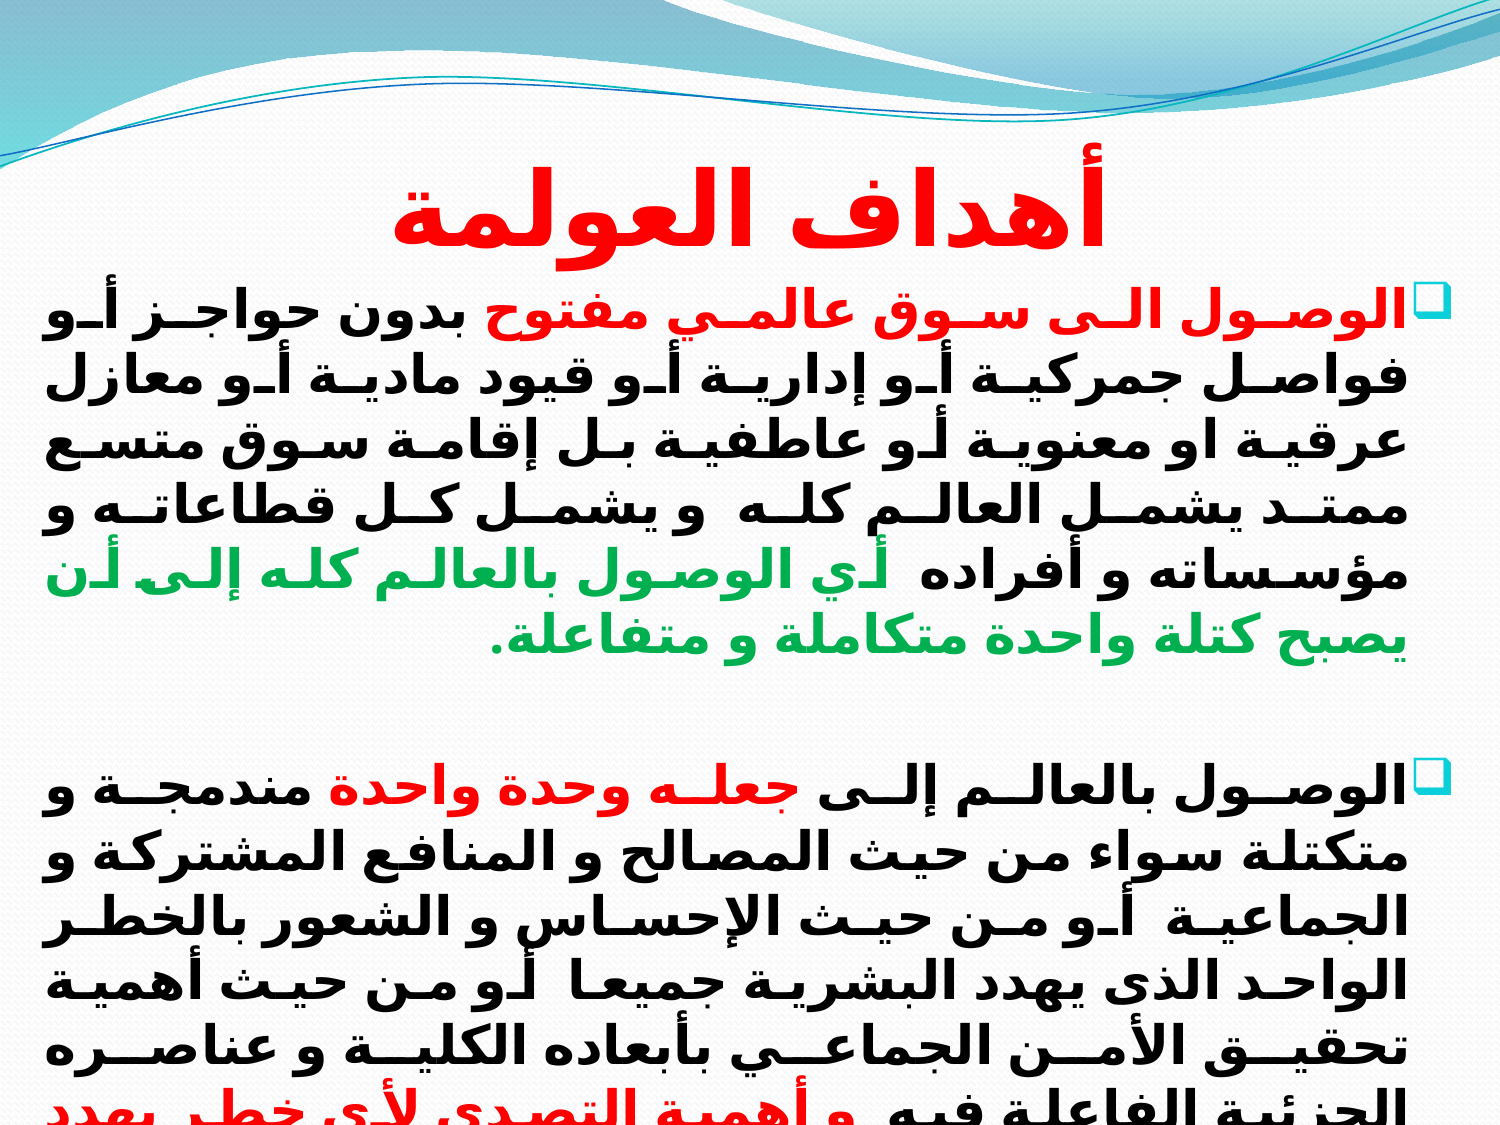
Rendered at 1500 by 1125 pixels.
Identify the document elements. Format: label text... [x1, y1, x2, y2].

list الوصول الى سوق عالمي مفتوح بدون حواجز أو فواصل جمركية أو إدارية أو قيود مادية أو معازل عرقية او معنوية أو عاطفية بل إقامة سوق متسع ممتد يشمل العالم كله و يشمل كل قطاعاته و مؤسساته و أفراده أي الوصول بالعالم كله إلى أن يصبح كتلة واحدة متكاملة و متفاعلة. الوصول بالعالم إلى جعله وحدة واحدة مندمجة و متكتلة سواء من حيث المصالح و المنافع المشتركة و الجماعية أو من حيث الإحساس و الشعور بالخطر الواحد الذى يهدد البشرية جميعا أو من حيث أهمية تحقيق الأمن الجماعي بأبعاده الكلية و عناصره الجزئية الفاعلة فيه و أهمية التصدي لأى خطر يهدد الاستقرار و الأمن العالمي العام و التعامل معه بجهد و عمل مشترك و تعاون كامل من الجميع [29, 267, 1471, 1094]
title أهداف العولمة [75, 115, 1425, 267]
